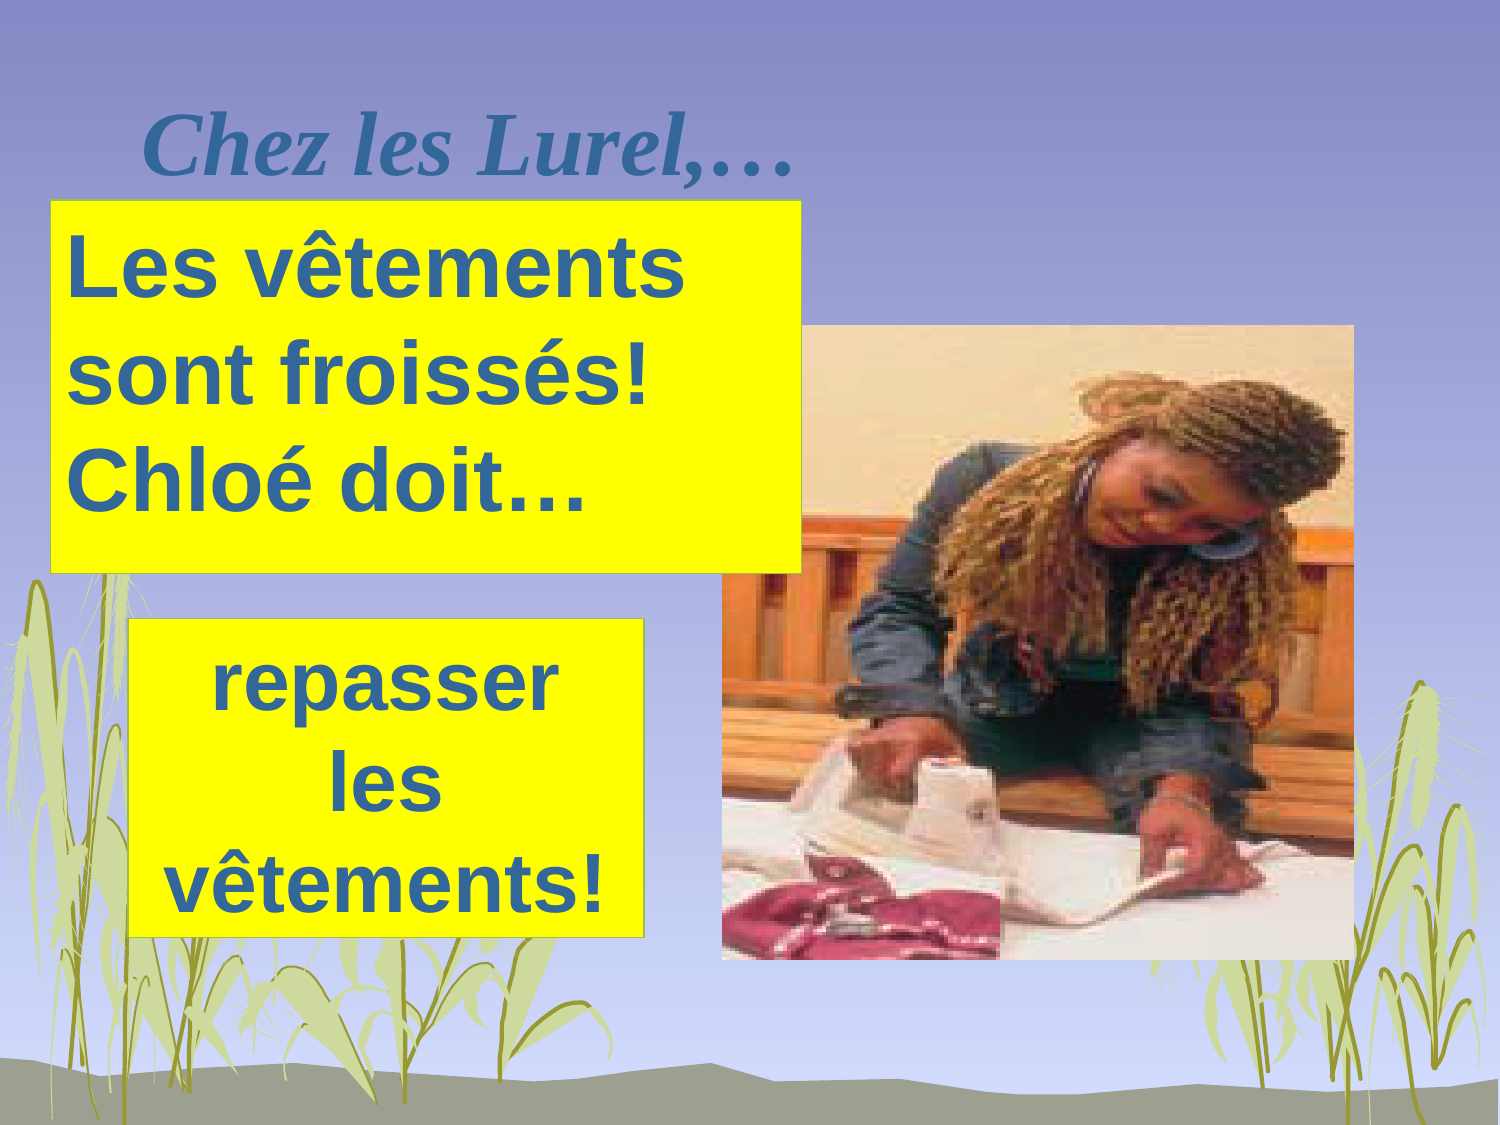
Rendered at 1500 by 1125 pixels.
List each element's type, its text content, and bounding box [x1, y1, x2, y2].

picture [722, 324, 1355, 960]
title Chez les Lurel,… [126, 37, 1371, 241]
subtitle repasser les vêtements! [127, 618, 645, 938]
text_box Les vêtements sont froissés! Chloé doit… [50, 199, 802, 574]
